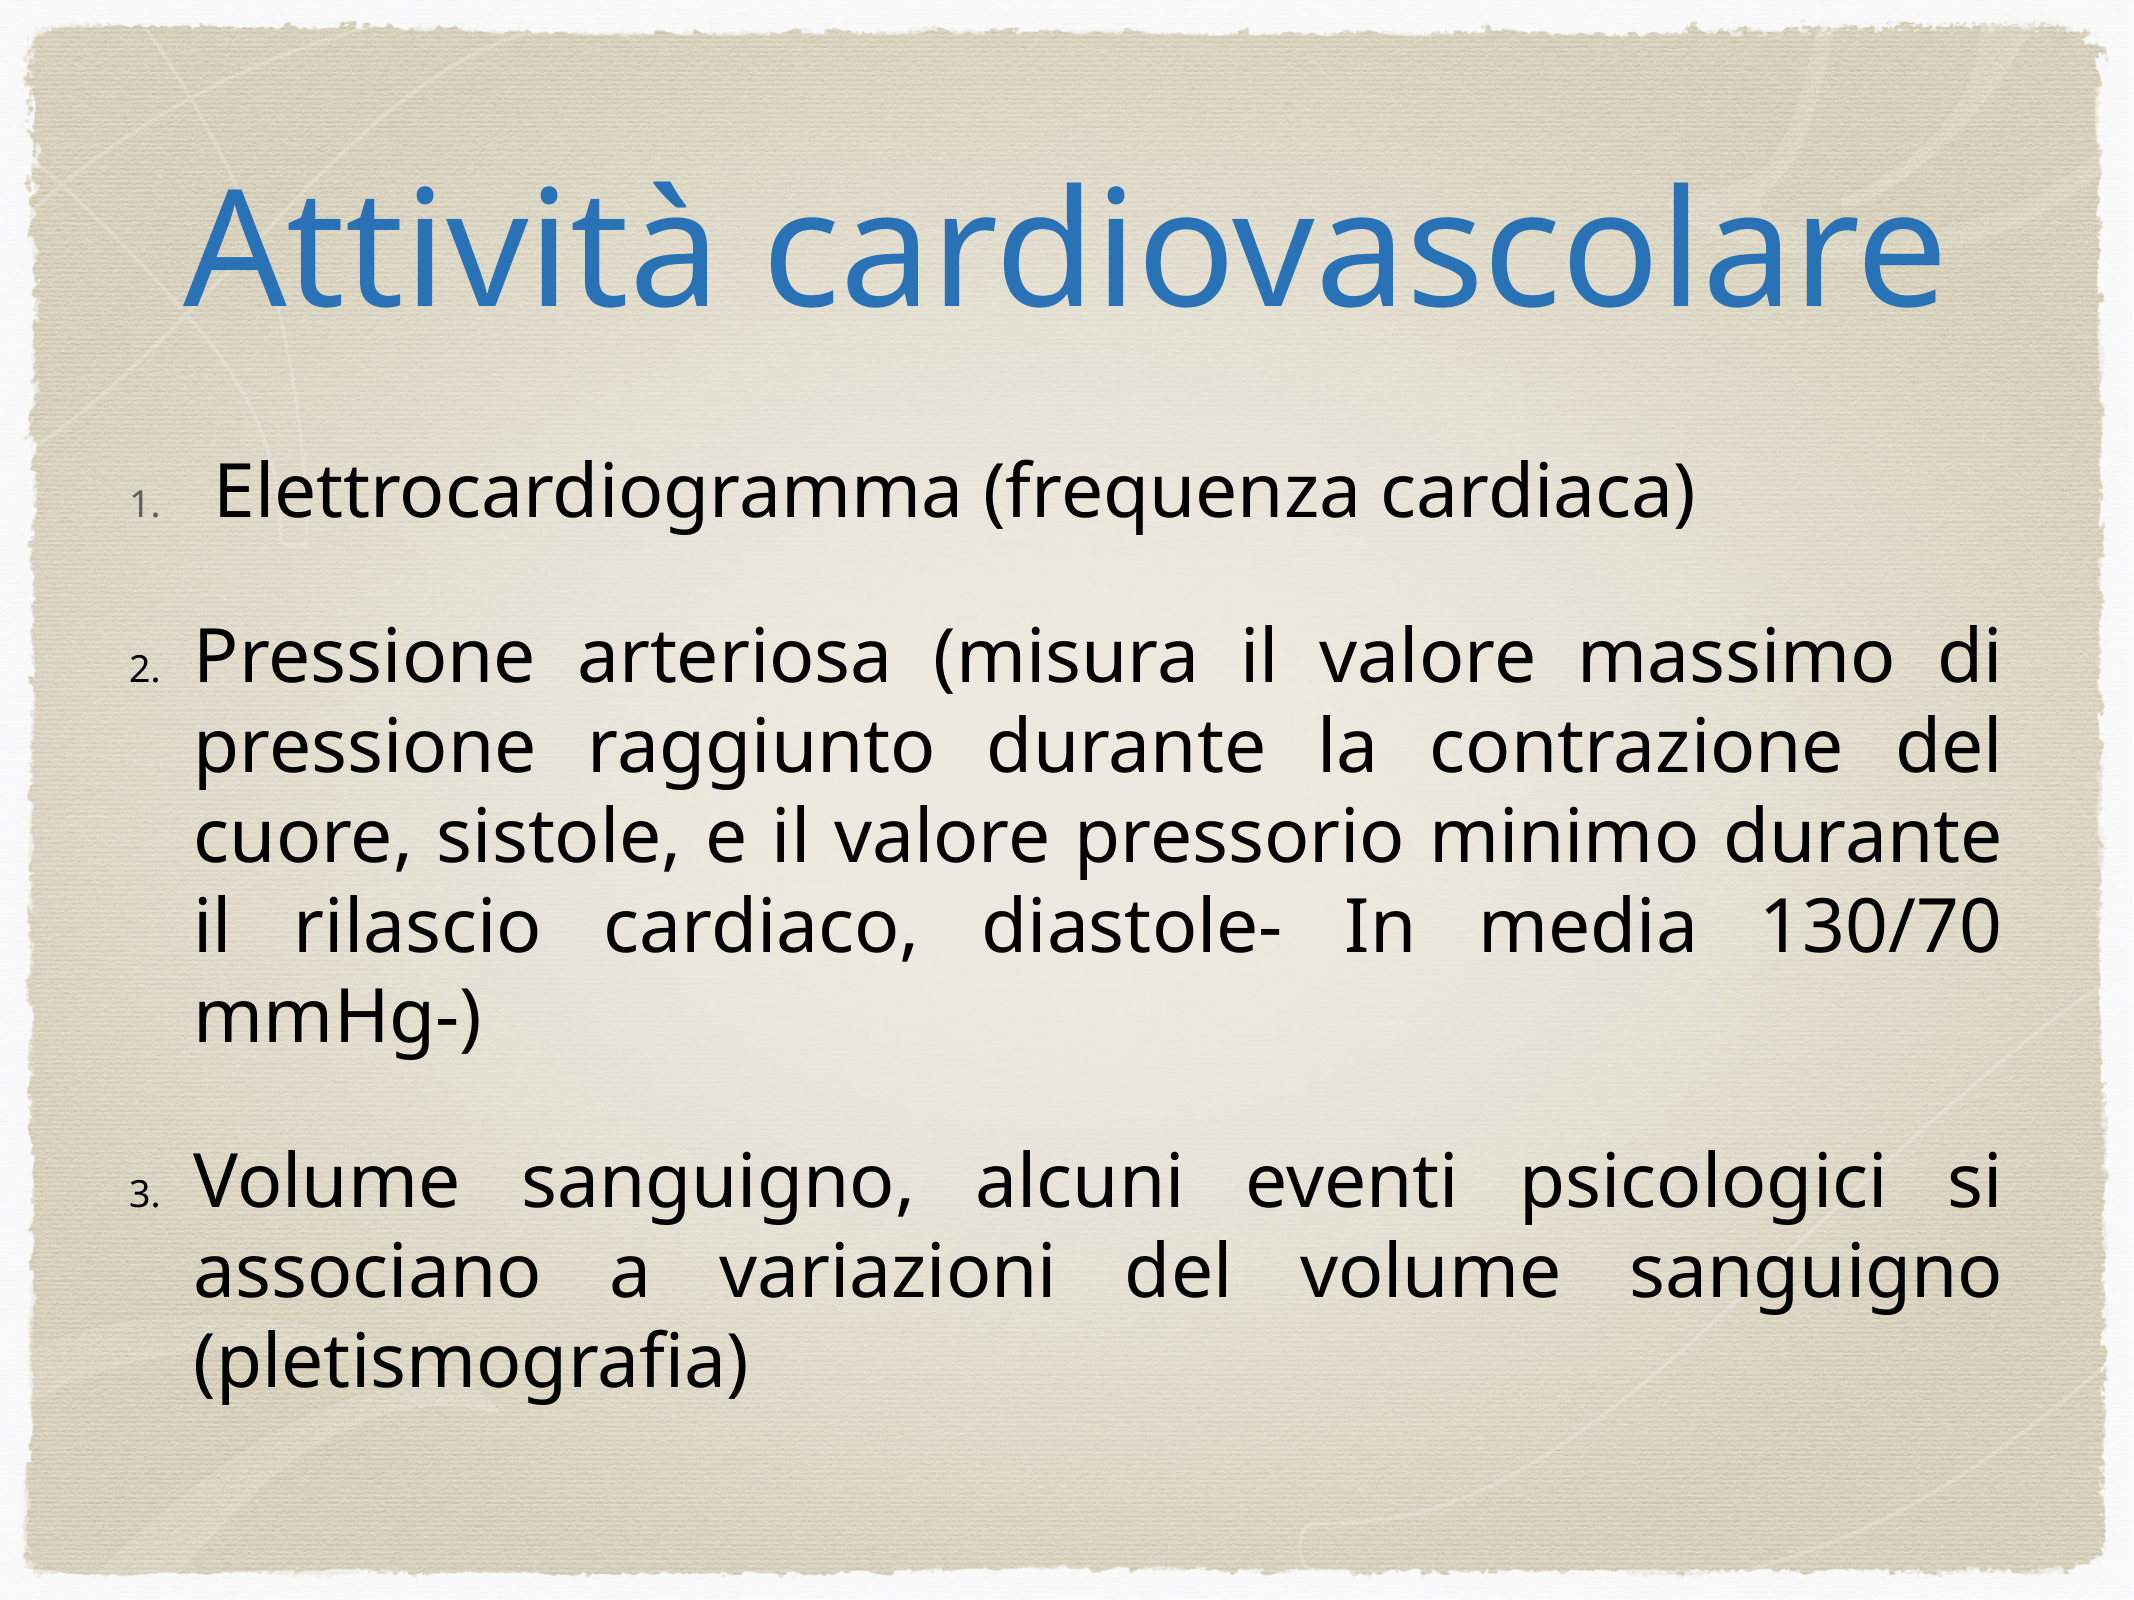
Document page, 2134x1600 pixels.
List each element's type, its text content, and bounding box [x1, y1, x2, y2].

list Elettrocardiogramma (frequenza cardiaca) Pressione arteriosa (misura il valore massimo di pressione raggiunto durante la contrazione del cuore, sistole, e il valore pressorio minimo durante il rilascio cardiaco, diastole- In media 130/70 mmHg-) Volume sanguigno, alcuni eventi psicologici si associano a variazioni del volume sanguigno (pletismografia) [128, 453, 2005, 1393]
title Attività cardiovascolare [128, 41, 2005, 443]
picture [0, 0, 2134, 1600]
